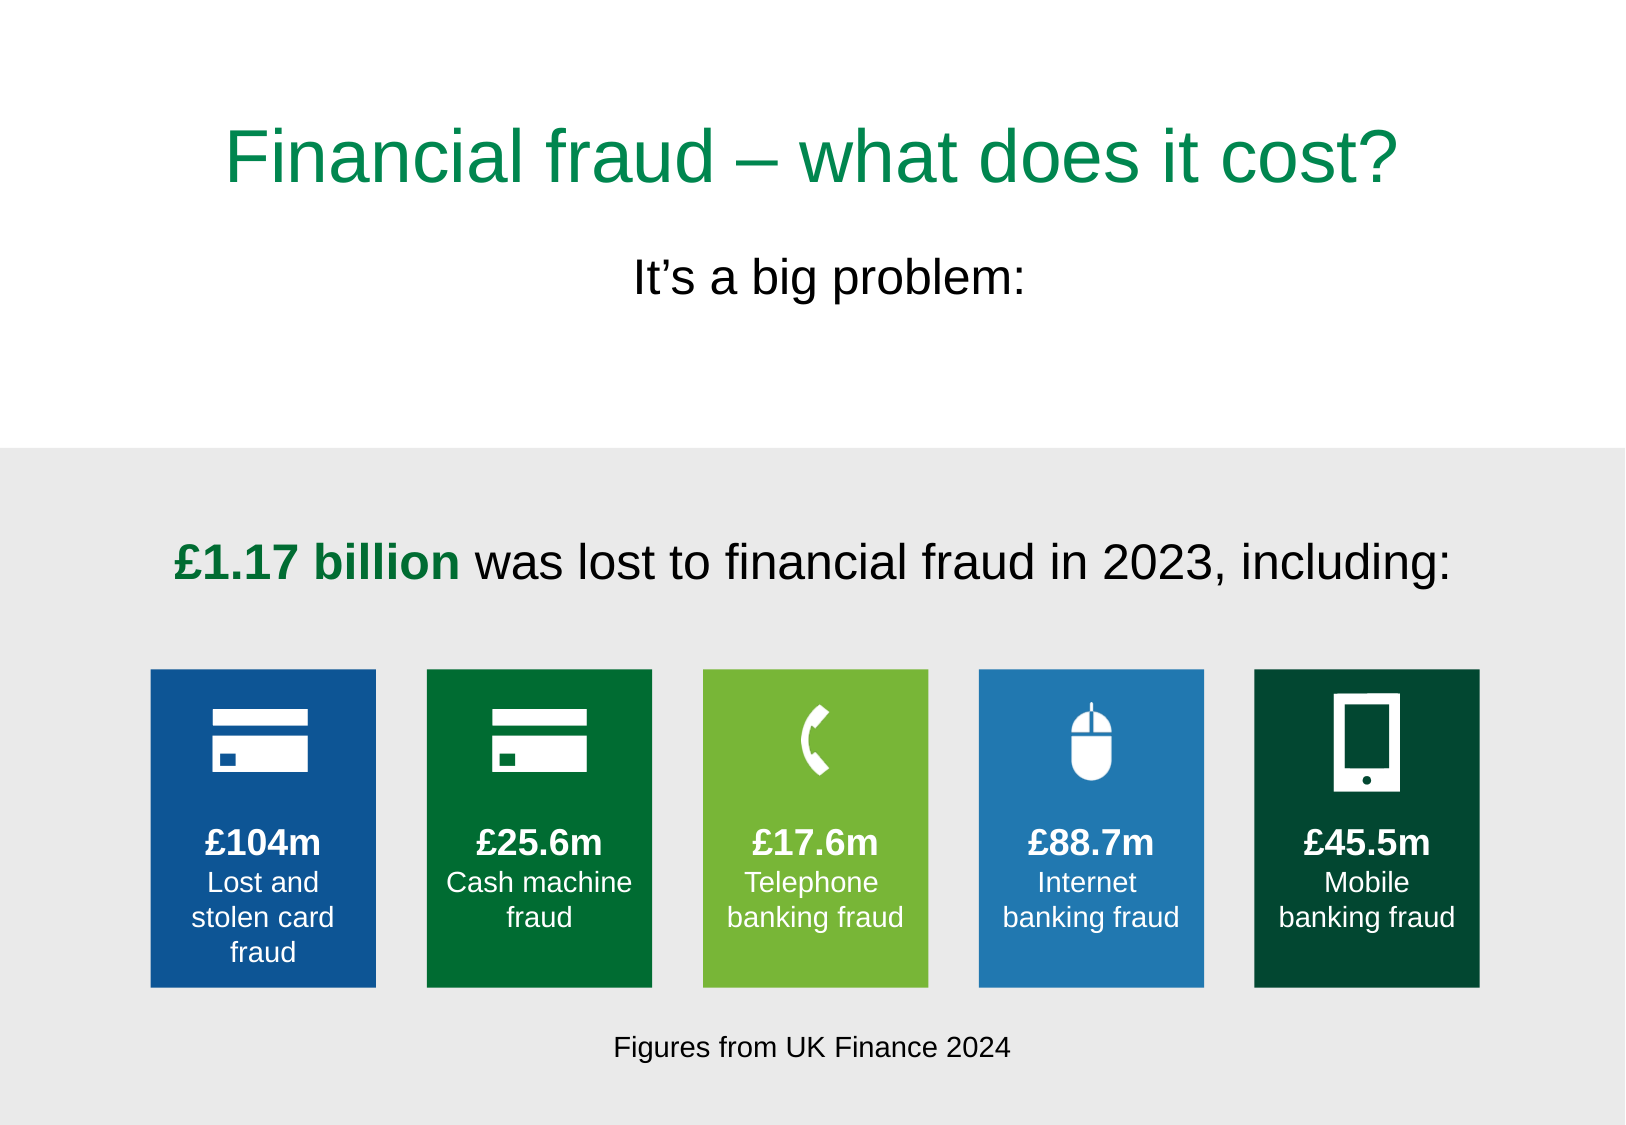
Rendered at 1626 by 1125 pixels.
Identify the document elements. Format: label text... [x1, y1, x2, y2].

title Financial fraud – what does it cost? [0, 118, 1625, 219]
text_box Figures from UK Finance 2024 [363, 1021, 1262, 1071]
text_box £1.17 billion was lost to financial fraud in 2023, including: [45, 529, 1582, 590]
picture [1333, 693, 1401, 792]
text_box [150, 669, 377, 988]
text_box £45.5m Mobile banking fraud [1254, 810, 1480, 941]
text_box [0, 446, 1625, 1125]
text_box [426, 669, 654, 988]
text_box It’s a big problem: [193, 244, 1466, 305]
text_box [1252, 667, 1482, 990]
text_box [702, 669, 929, 988]
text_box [978, 669, 1205, 988]
